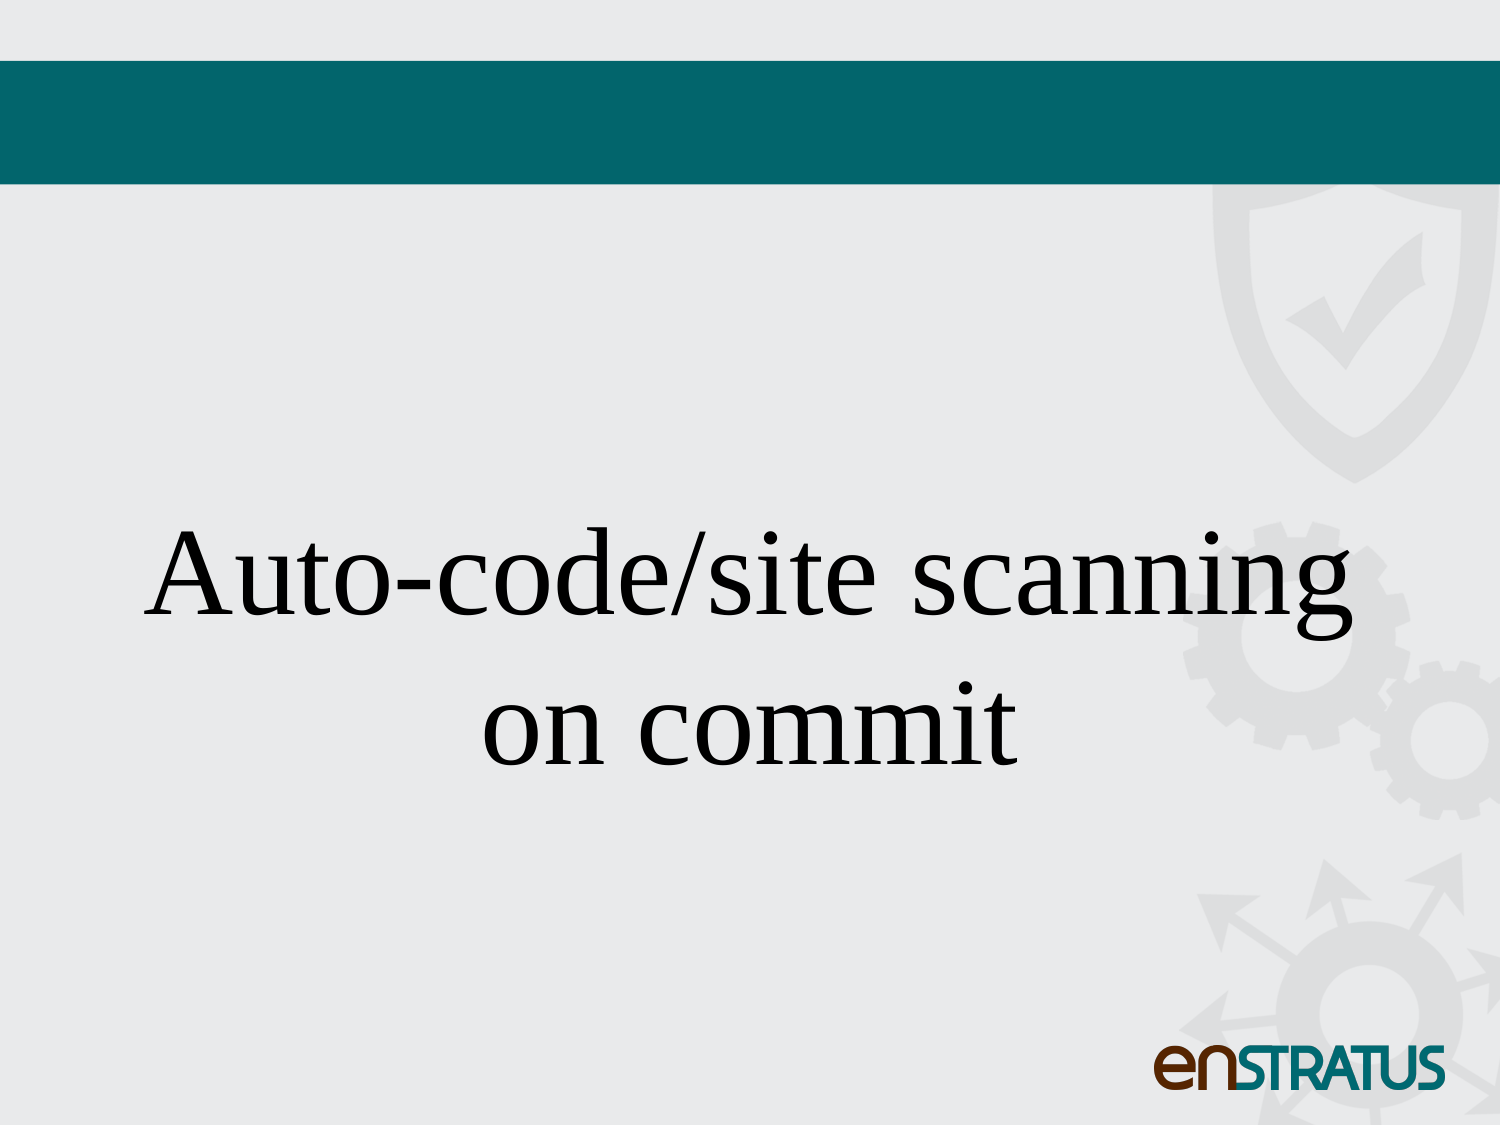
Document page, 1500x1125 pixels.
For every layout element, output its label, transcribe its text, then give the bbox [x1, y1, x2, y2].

picture [0, 185, 1500, 1125]
list Auto-code/site scanning on commit [65, 234, 1435, 1046]
picture [0, 0, 1500, 60]
